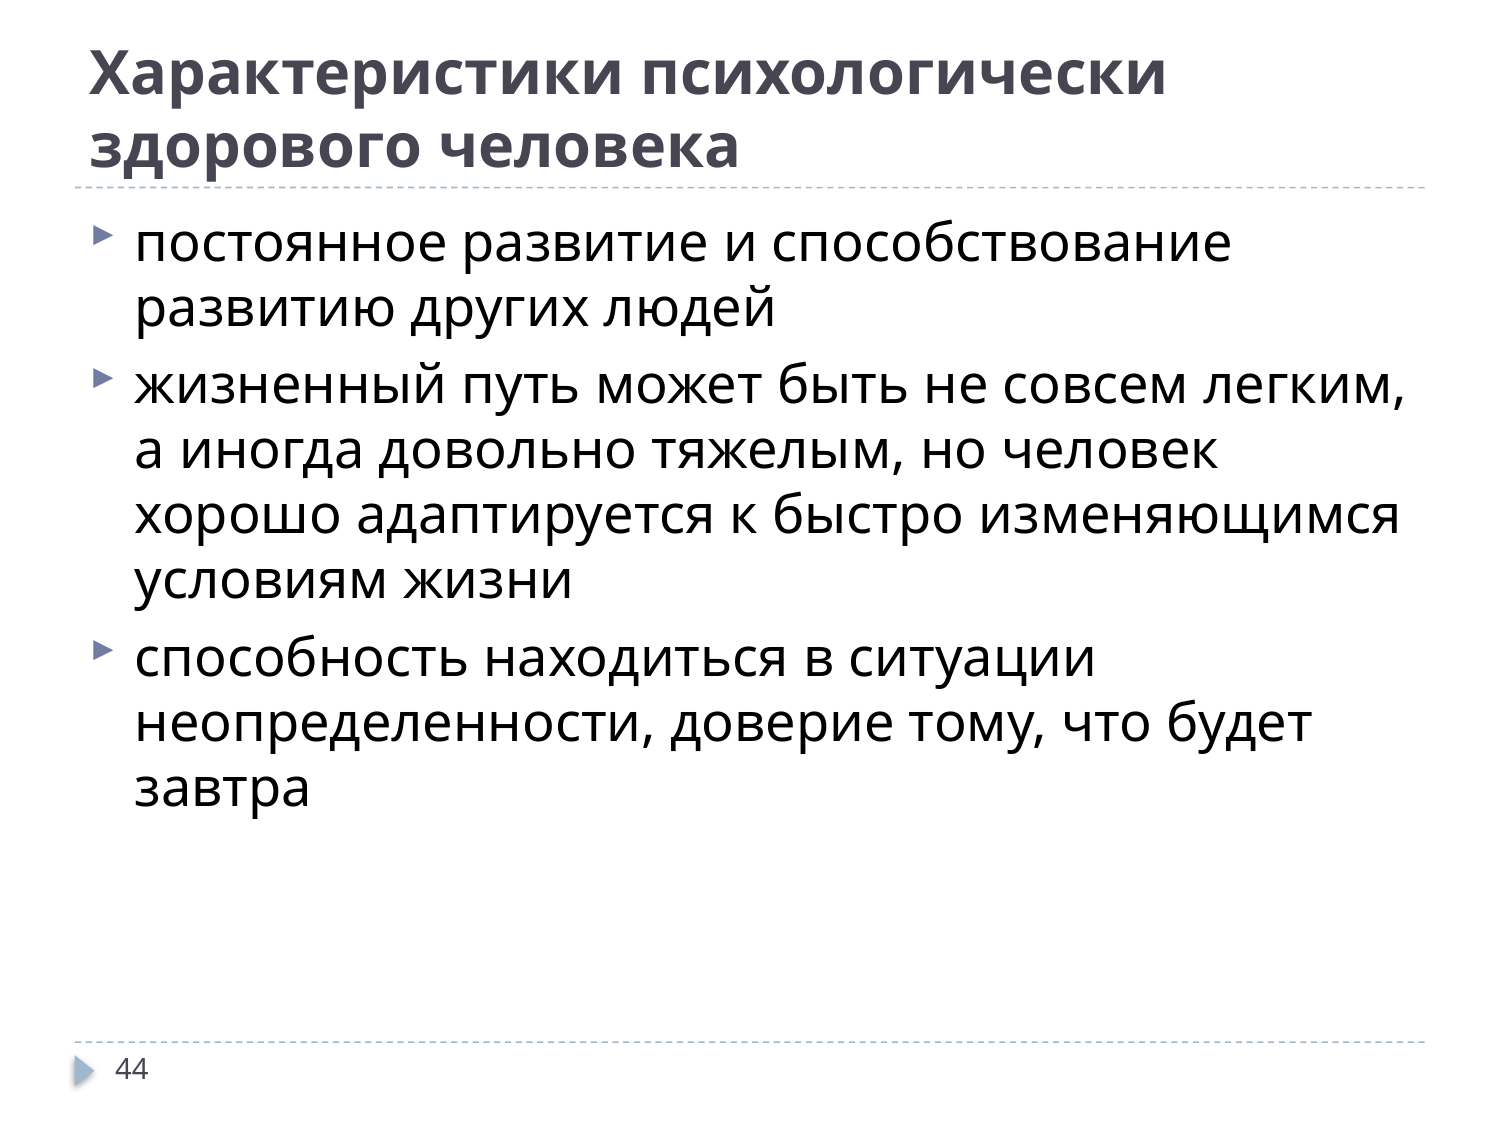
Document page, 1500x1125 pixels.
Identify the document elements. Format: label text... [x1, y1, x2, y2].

list постоянное развитие и способствование развитию других людей жизненный путь может быть не совсем легким, а иногда довольно тяжелым, но человек хорошо адаптируется к быстро изменяющимся условиям жизни способность находиться в ситуации неопределенности, доверие тому, что будет завтра [75, 200, 1425, 1010]
title Характеристики психологически здорового человека [75, 24, 1425, 188]
slide_number 44 [100, 1042, 426, 1103]
